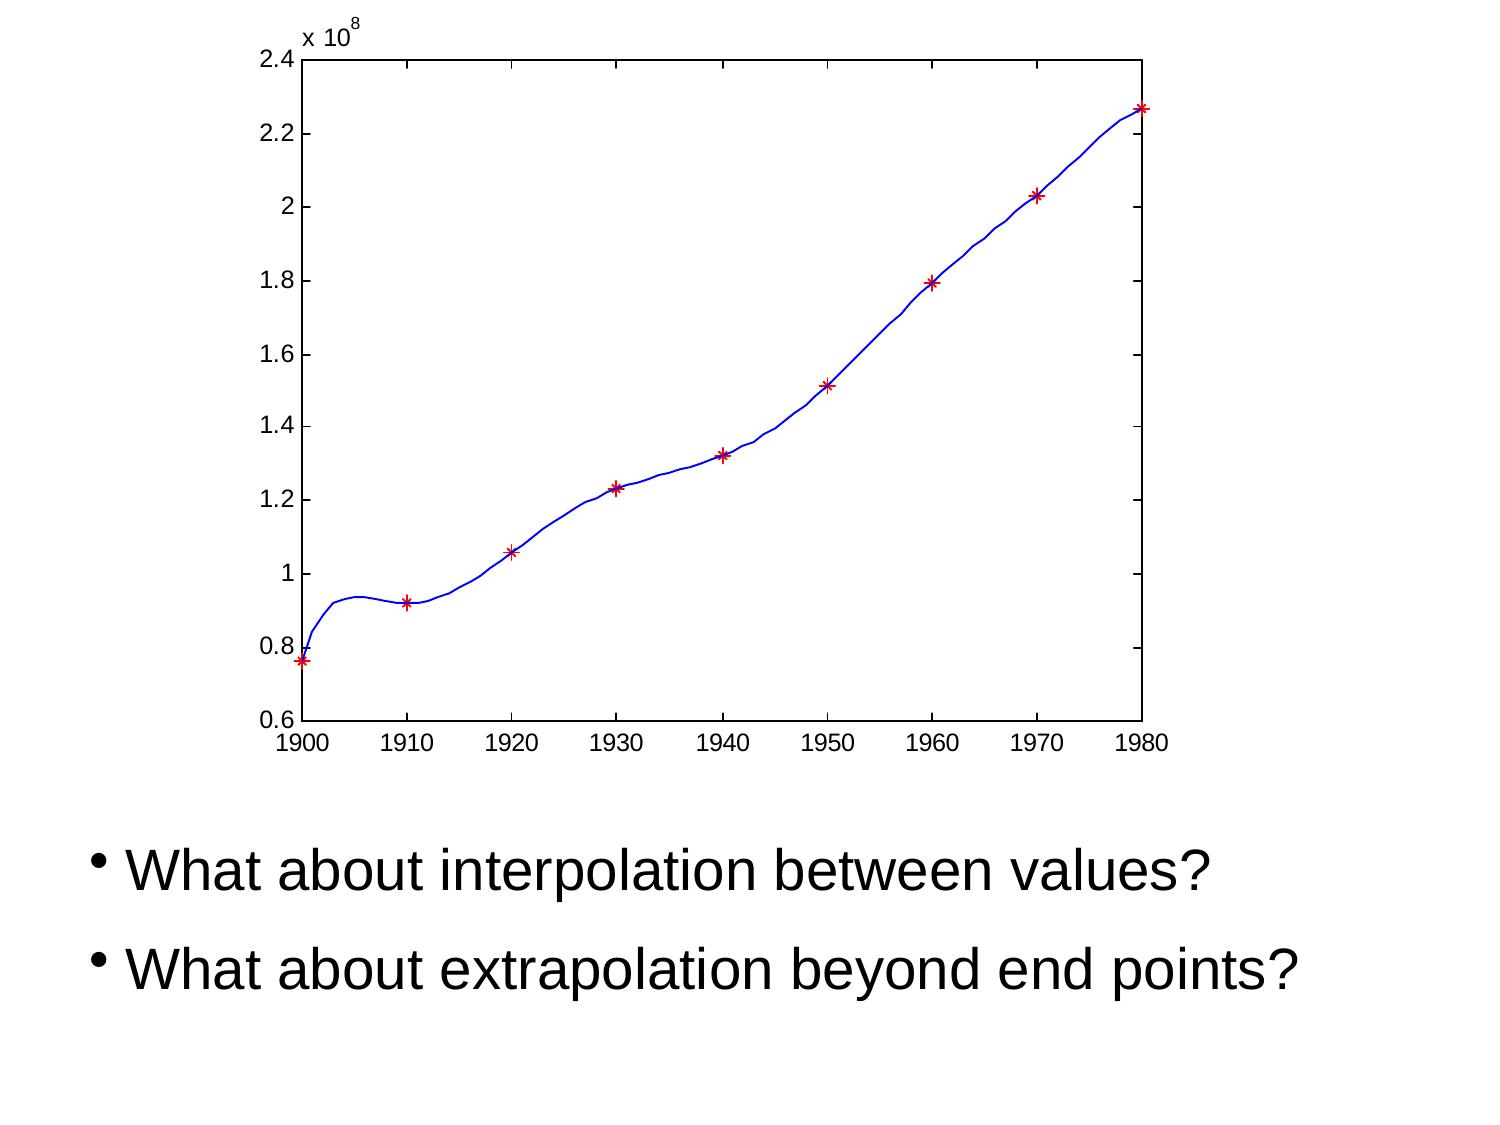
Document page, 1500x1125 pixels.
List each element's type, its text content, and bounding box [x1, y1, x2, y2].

picture [162, 0, 1249, 815]
text_box What about interpolation between values? What about extrapolation beyond end points? [74, 824, 1363, 1009]
